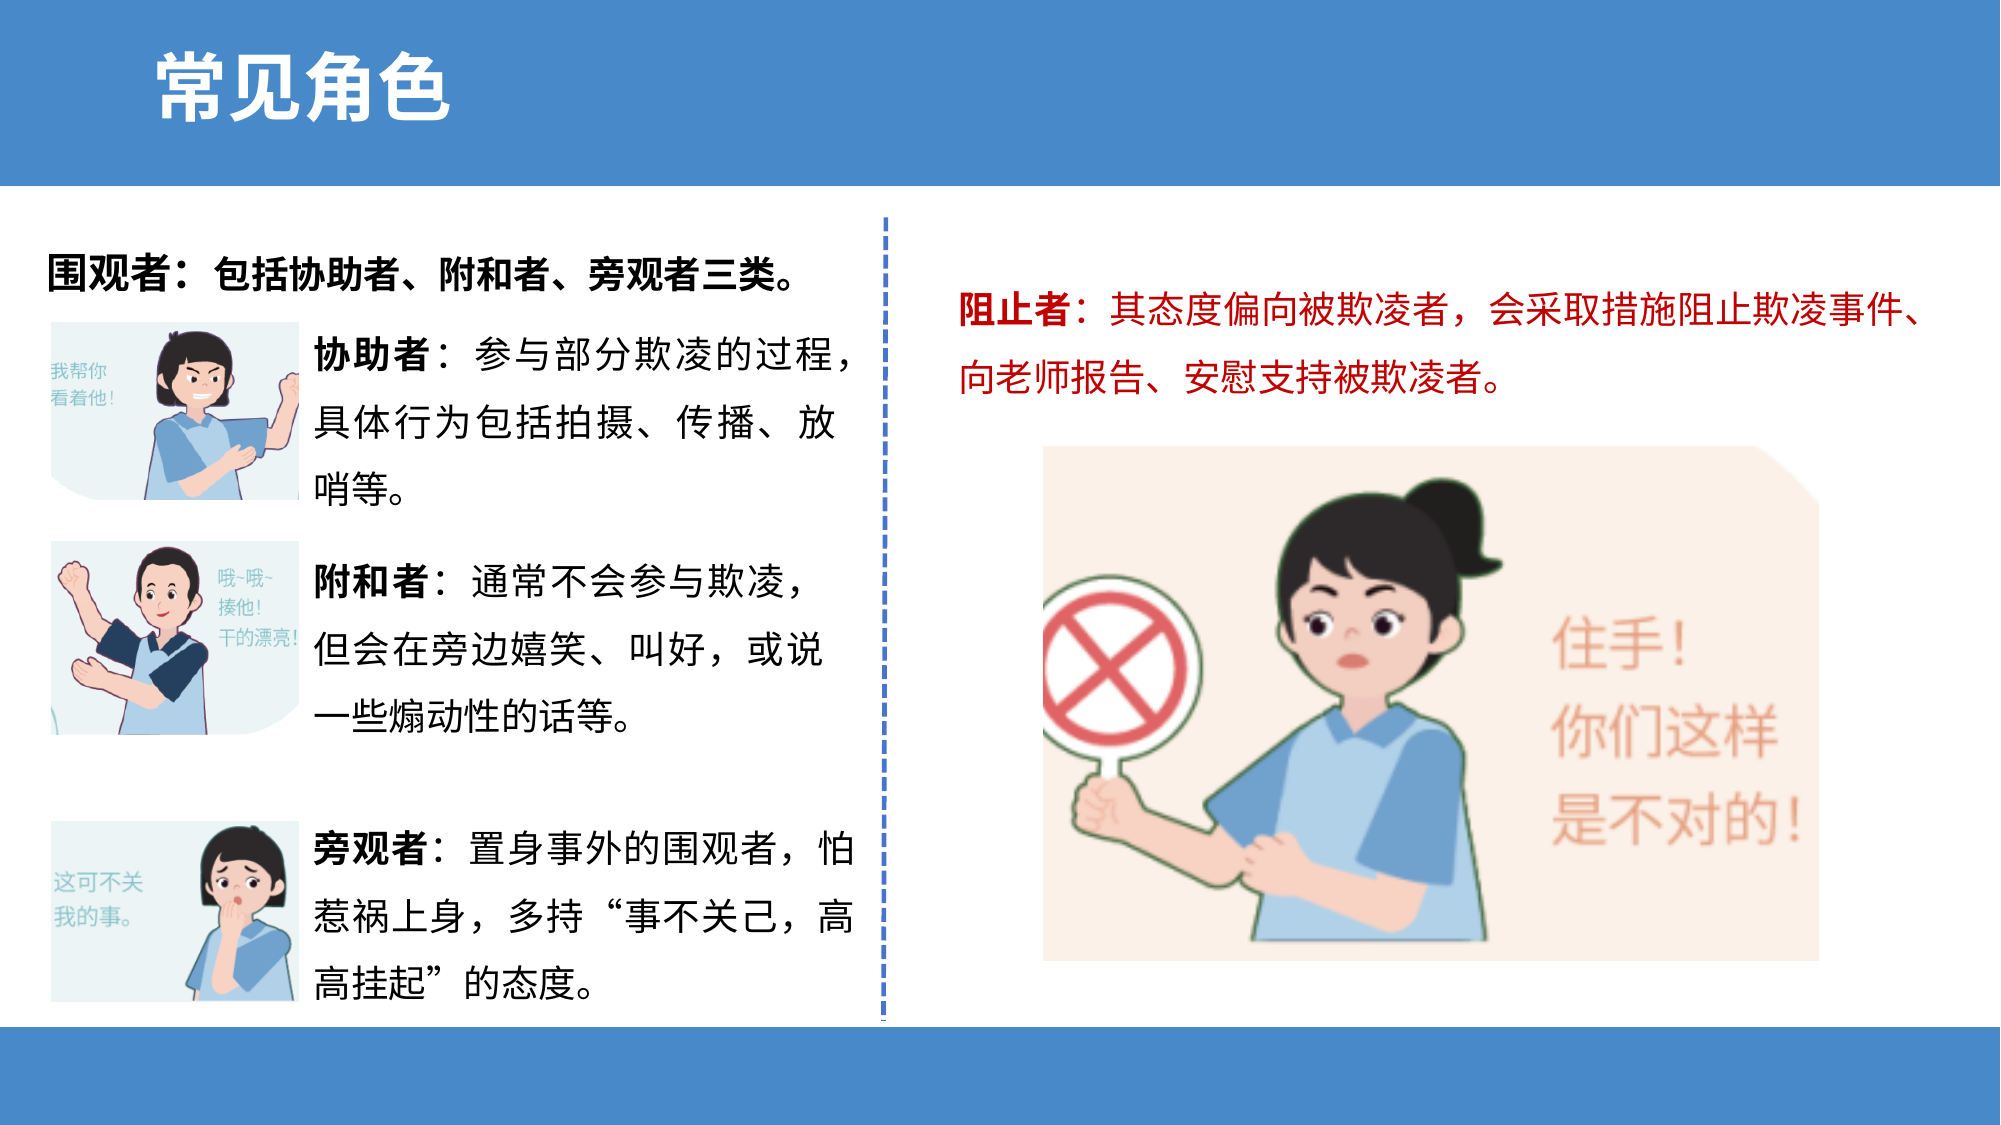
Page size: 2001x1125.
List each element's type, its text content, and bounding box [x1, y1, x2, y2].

text_box 附和者：通常不会参与欺凌，但会在旁边嬉笑、叫好，或说一些煽动性的话等。 [298, 528, 839, 746]
text_box 旁观者：置身事外的围观者，怕惹祸上身，多持“事不关己，高高挂起”的态度。 [298, 795, 871, 1013]
text_box 阻止者：其态度偏向被欺凌者，会采取措施阻止欺凌事件、向老师报告、安慰支持被欺凌者。 [943, 256, 1958, 407]
text_box 围观者：包括协助者、附和者、旁观者三类。 [31, 214, 1983, 306]
picture [0, 0, 2000, 1125]
text_box 协助者：参与部分欺凌的过程，具体行为包括拍摄、传播、放哨等。 [298, 301, 851, 519]
title 常见角色 [137, 22, 1863, 161]
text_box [882, 216, 887, 1022]
